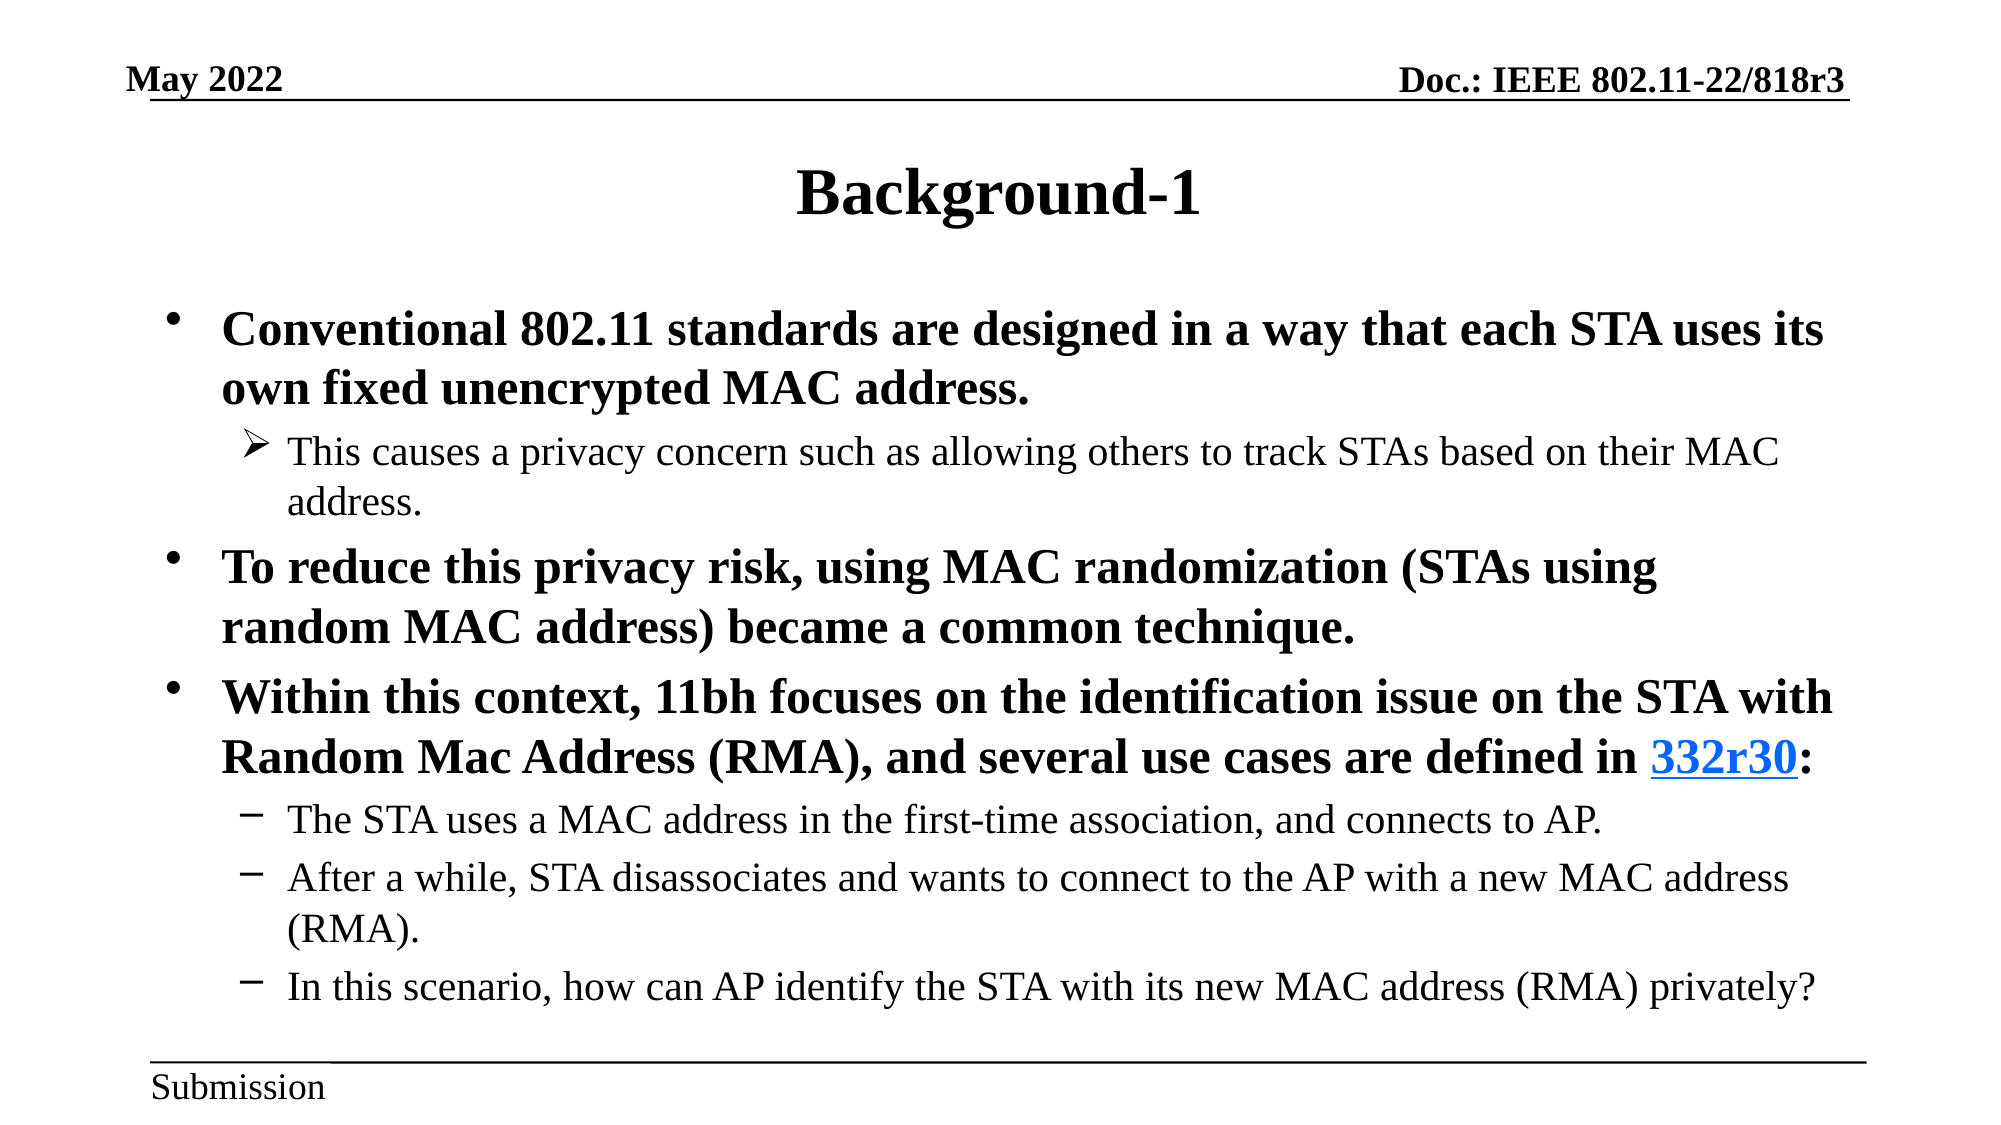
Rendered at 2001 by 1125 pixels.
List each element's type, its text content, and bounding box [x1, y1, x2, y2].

list Conventional 802.11 standards are designed in a way that each STA uses its own fixed unencrypted MAC address. This causes a privacy concern such as allowing others to track STAs based on their MAC address. To reduce this privacy risk, using MAC randomization (STAs using random MAC address) became a common technique. Within this context, 11bh focuses on the identification issue on the STA with Random Mac Address (RMA), and several use cases are defined in 332r30: The STA uses a MAC address in the first-time association, and connects to AP. After a while, STA disassociates and wants to connect to the AP with a new MAC address (RMA). In this scenario, how can AP identify the STA with its new MAC address (RMA) privately? [149, 287, 1851, 1038]
title Background-1 [149, 112, 1851, 263]
